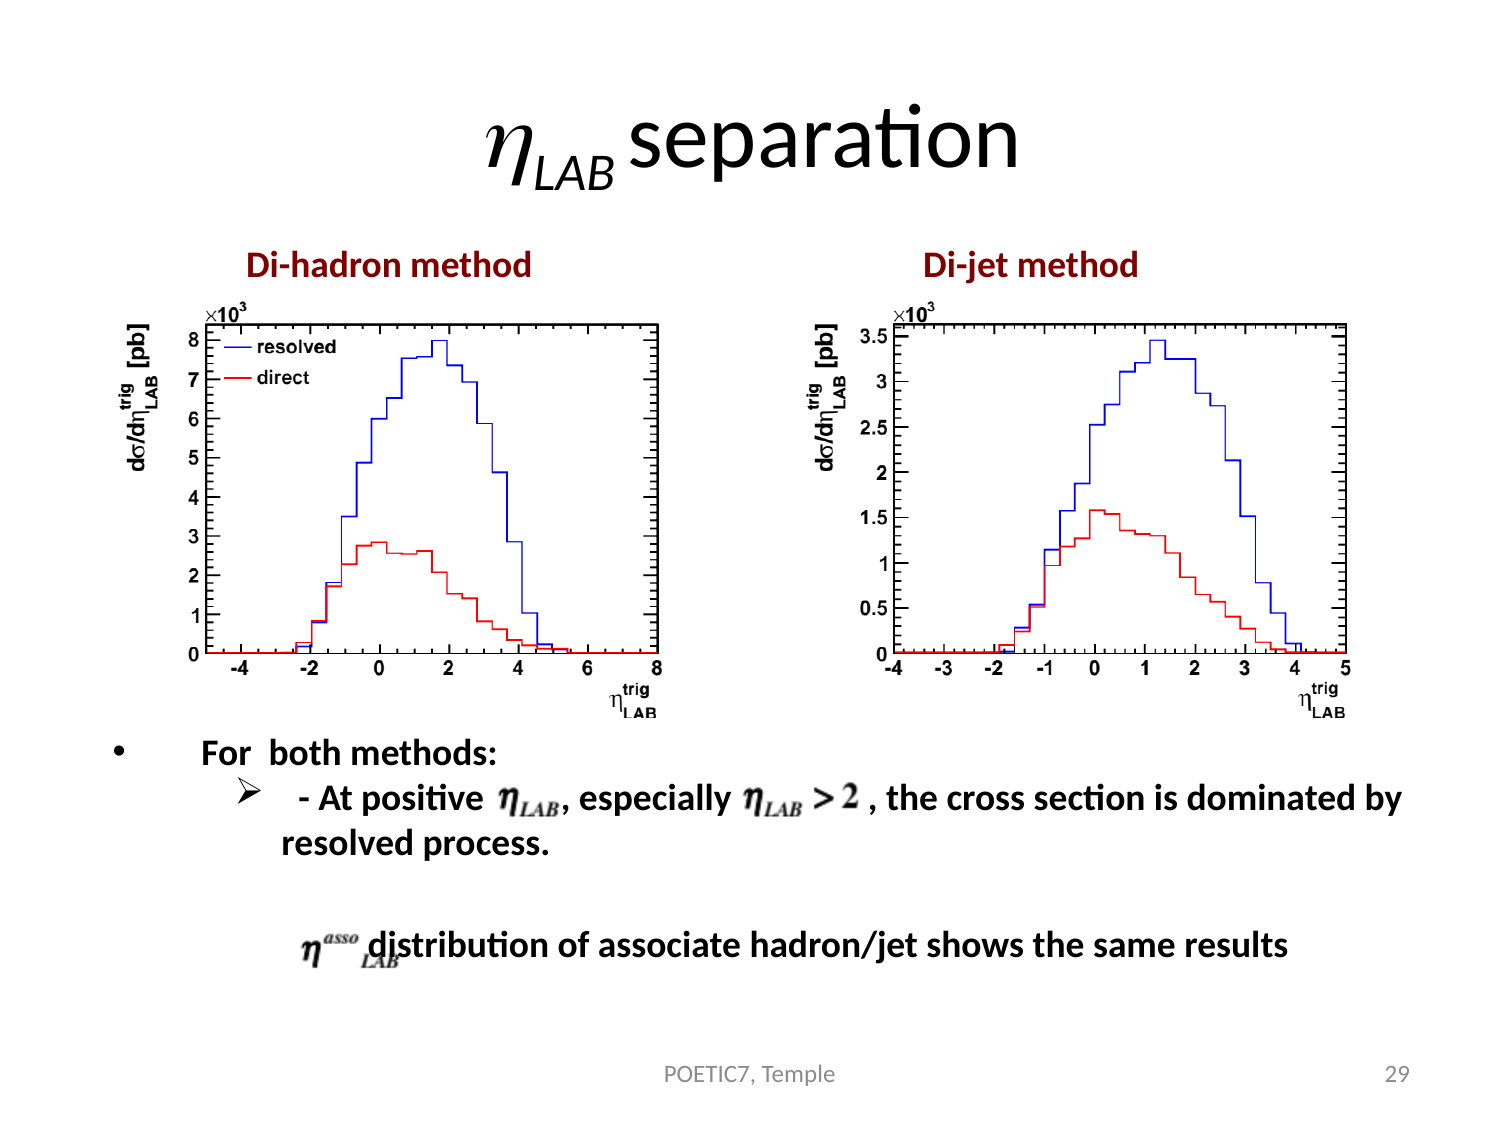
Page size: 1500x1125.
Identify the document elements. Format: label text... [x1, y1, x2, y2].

slide_number 29 [1074, 1042, 1425, 1103]
picture [797, 292, 1368, 718]
text_box Di-hadron method [231, 232, 595, 291]
picture [108, 292, 677, 718]
title hLAB separation [75, 45, 1425, 233]
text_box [495, 776, 563, 819]
text_box For both methods: - At positive , especially , the cross section is dominated by resolved process. [97, 720, 1426, 871]
text_box Di-jet method [908, 232, 1272, 291]
footer POETIC7, Temple [512, 1042, 988, 1103]
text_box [298, 923, 401, 972]
text_box distribution of associate hadron/jet shows the same results [294, 912, 1367, 973]
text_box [739, 776, 860, 819]
